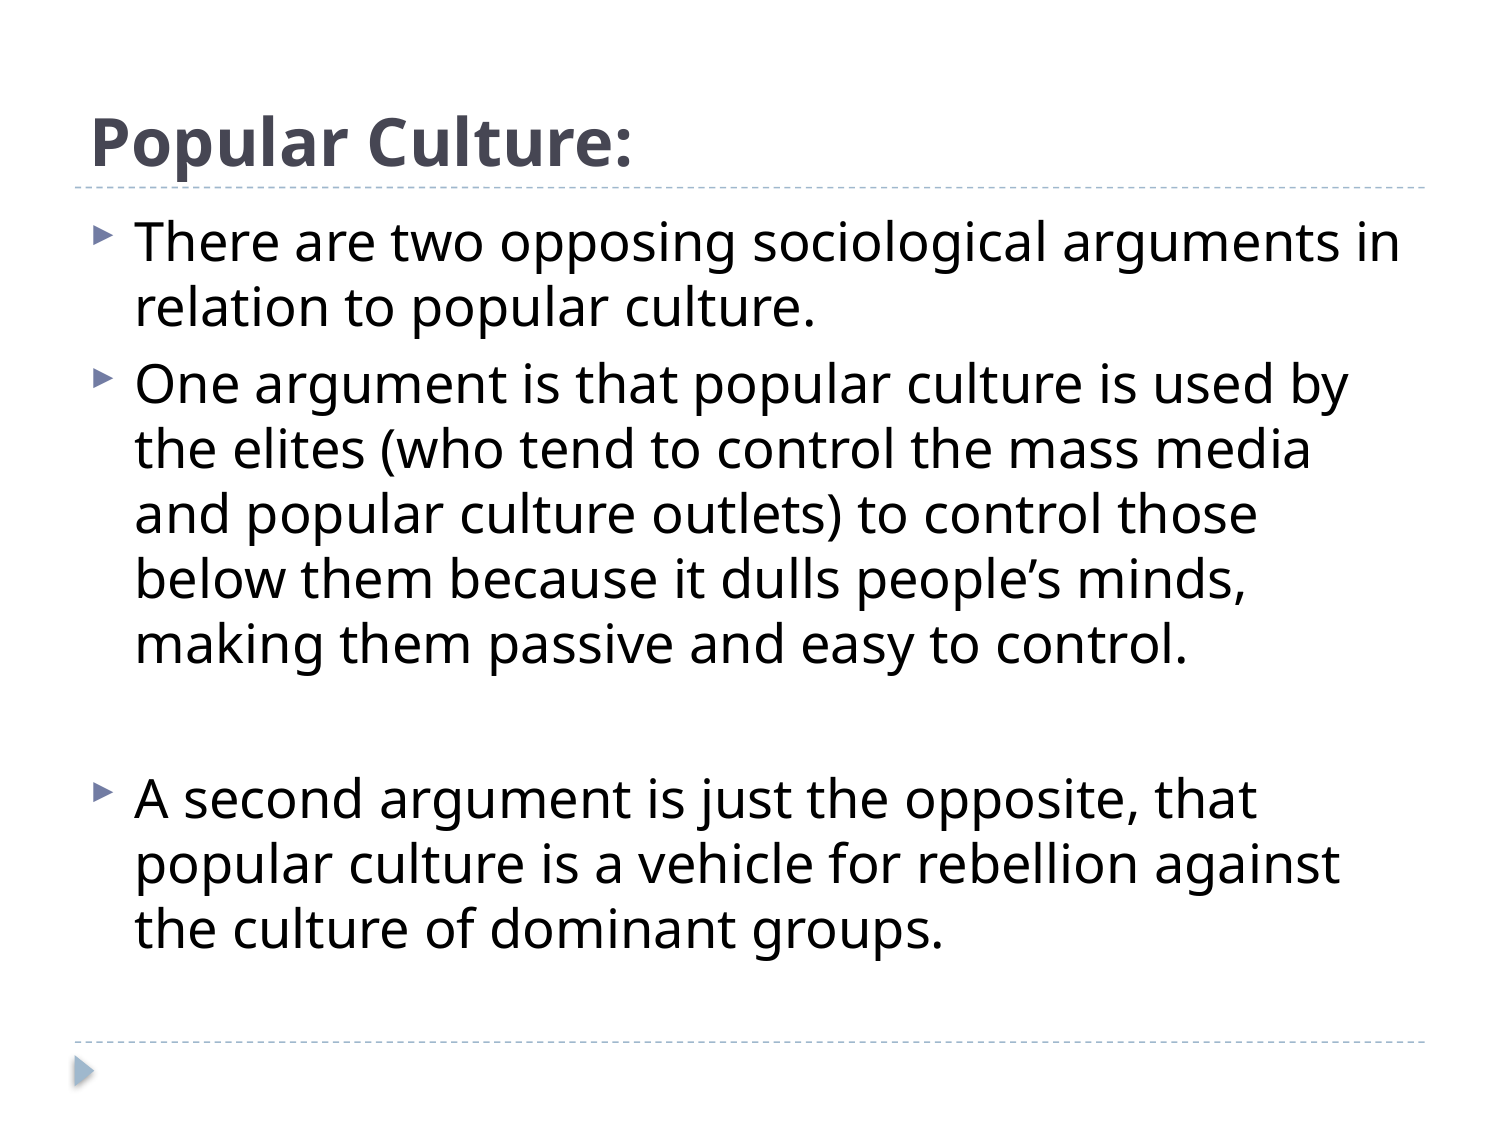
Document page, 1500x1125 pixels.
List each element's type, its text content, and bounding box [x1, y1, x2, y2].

list There are two opposing sociological arguments in relation to popular culture. One argument is that popular culture is used by the elites (who tend to control the mass media and popular culture outlets) to control those below them because it dulls people’s minds, making them passive and easy to control. A second argument is just the opposite, that popular culture is a vehicle for rebellion against the culture of dominant groups. [75, 200, 1425, 1010]
title Popular Culture: [75, 24, 1425, 188]
